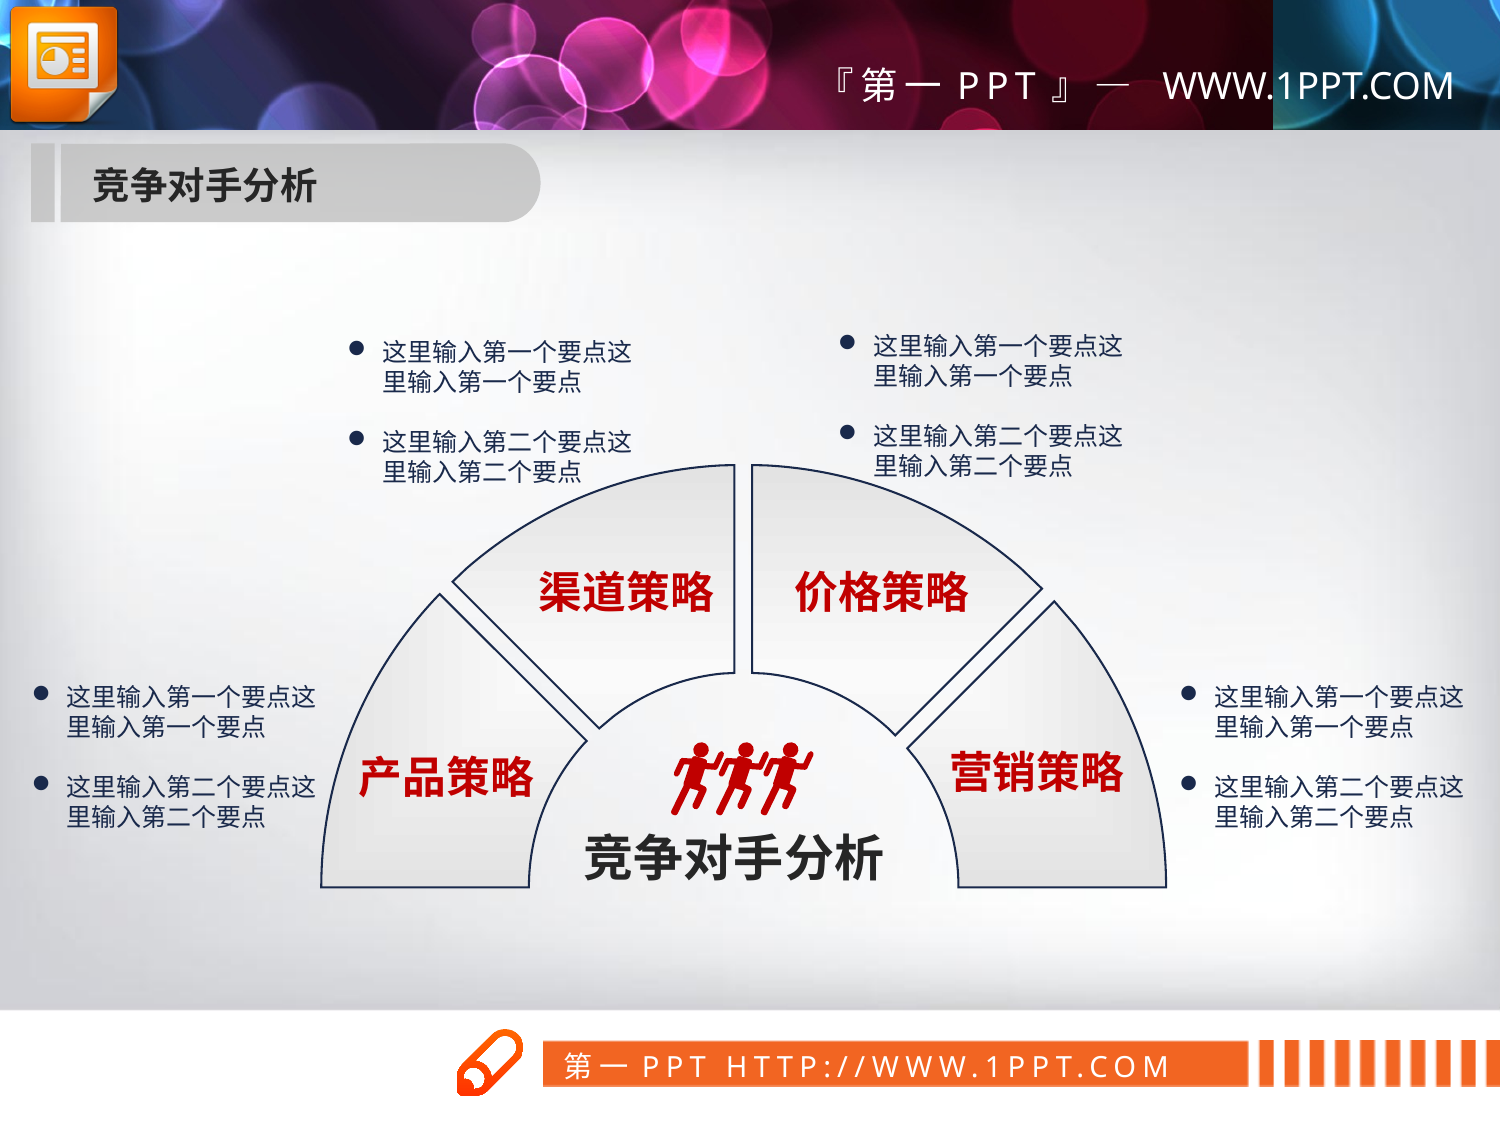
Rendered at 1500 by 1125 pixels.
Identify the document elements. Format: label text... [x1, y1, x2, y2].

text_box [677, 741, 806, 819]
text_box 产品策略 [347, 744, 550, 809]
text_box 这里输入第一个要点这里输入第一个要点 这里输入第二个要点这里输入第二个要点 [1167, 676, 1484, 838]
picture [543, 1040, 1500, 1087]
text_box [31, 143, 55, 223]
text_box 竞争对手分析 [81, 156, 549, 213]
text_box [907, 601, 1140, 794]
text_box 价格策略 [783, 559, 985, 623]
text_box 竞争对手分析 [572, 821, 915, 893]
text_box [452, 465, 735, 729]
picture [0, 0, 1500, 1012]
text_box 渠道策略 [527, 559, 730, 623]
text_box 这里输入第一个要点这里输入第一个要点 这里输入第二个要点这里输入第二个要点 [826, 324, 1143, 486]
text_box [752, 465, 1042, 736]
text_box 这里输入第一个要点这里输入第一个要点 这里输入第二个要点这里输入第二个要点 [336, 331, 652, 493]
text_box [60, 143, 531, 223]
text_box 营销策略 [937, 739, 1140, 803]
text_box 这里输入第一个要点这里输入第一个要点 这里输入第二个要点这里输入第二个要点 [20, 676, 337, 838]
text_box [941, 740, 1167, 888]
text_box [321, 594, 587, 888]
